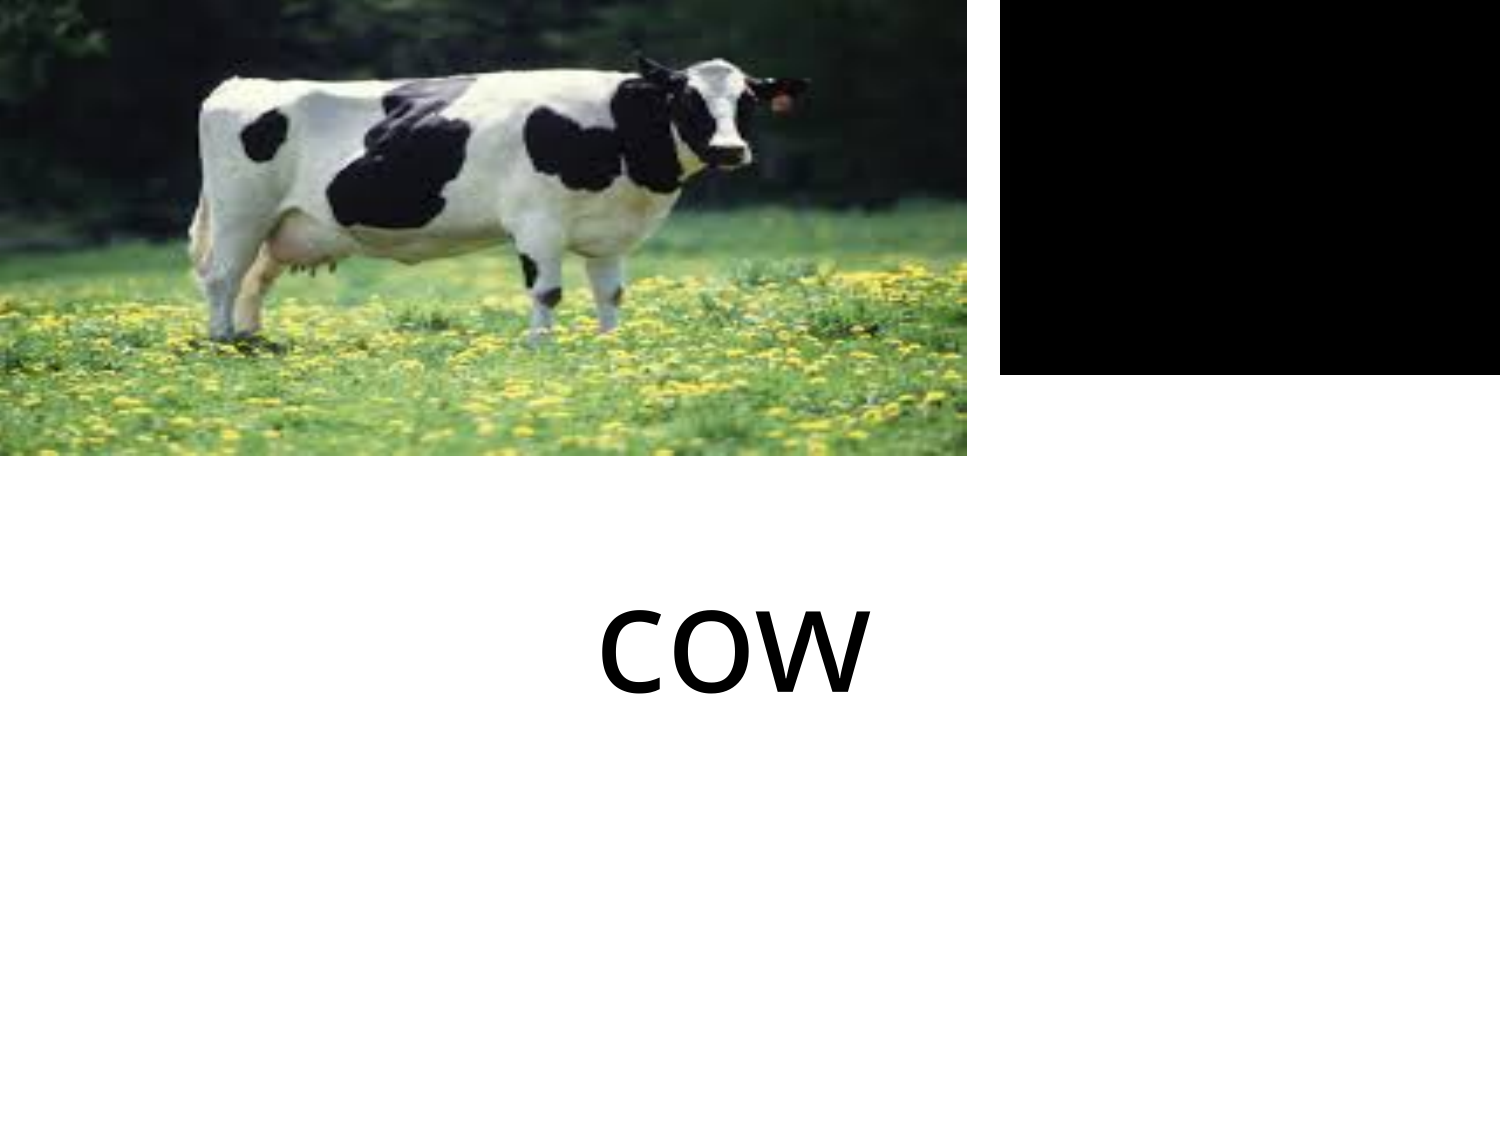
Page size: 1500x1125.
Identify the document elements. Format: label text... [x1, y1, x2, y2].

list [999, 0, 1500, 376]
title cow [58, 539, 1409, 727]
picture [0, 0, 968, 456]
